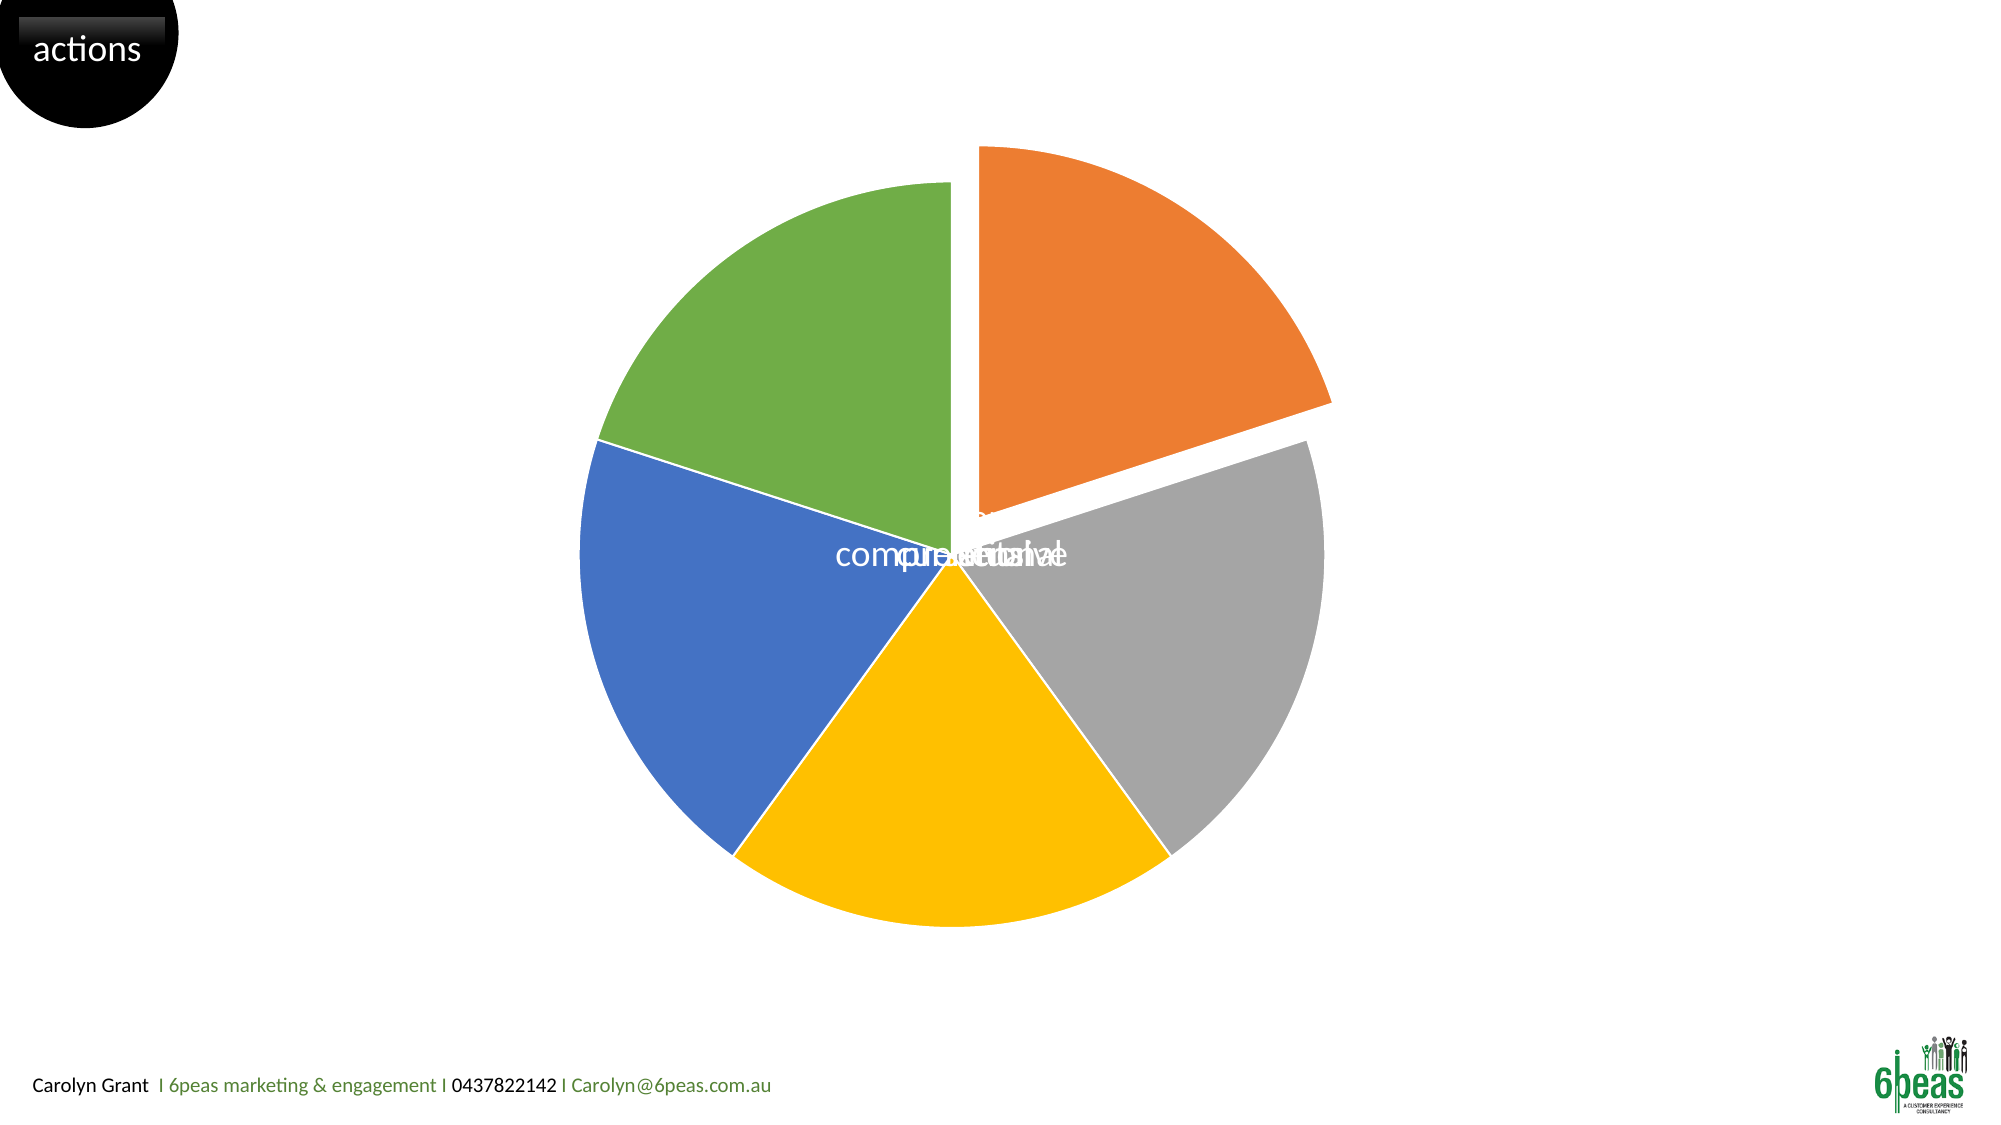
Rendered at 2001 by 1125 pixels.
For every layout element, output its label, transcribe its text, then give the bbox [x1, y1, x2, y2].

picture [1875, 1036, 1967, 1116]
text_box [0, 0, 179, 129]
text_box actions [18, 16, 166, 77]
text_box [298, 92, 1632, 982]
text_box Carolyn Grant I 6peas marketing & engagement I 0437822142 I Carolyn@6peas.com.au [18, 1064, 825, 1105]
